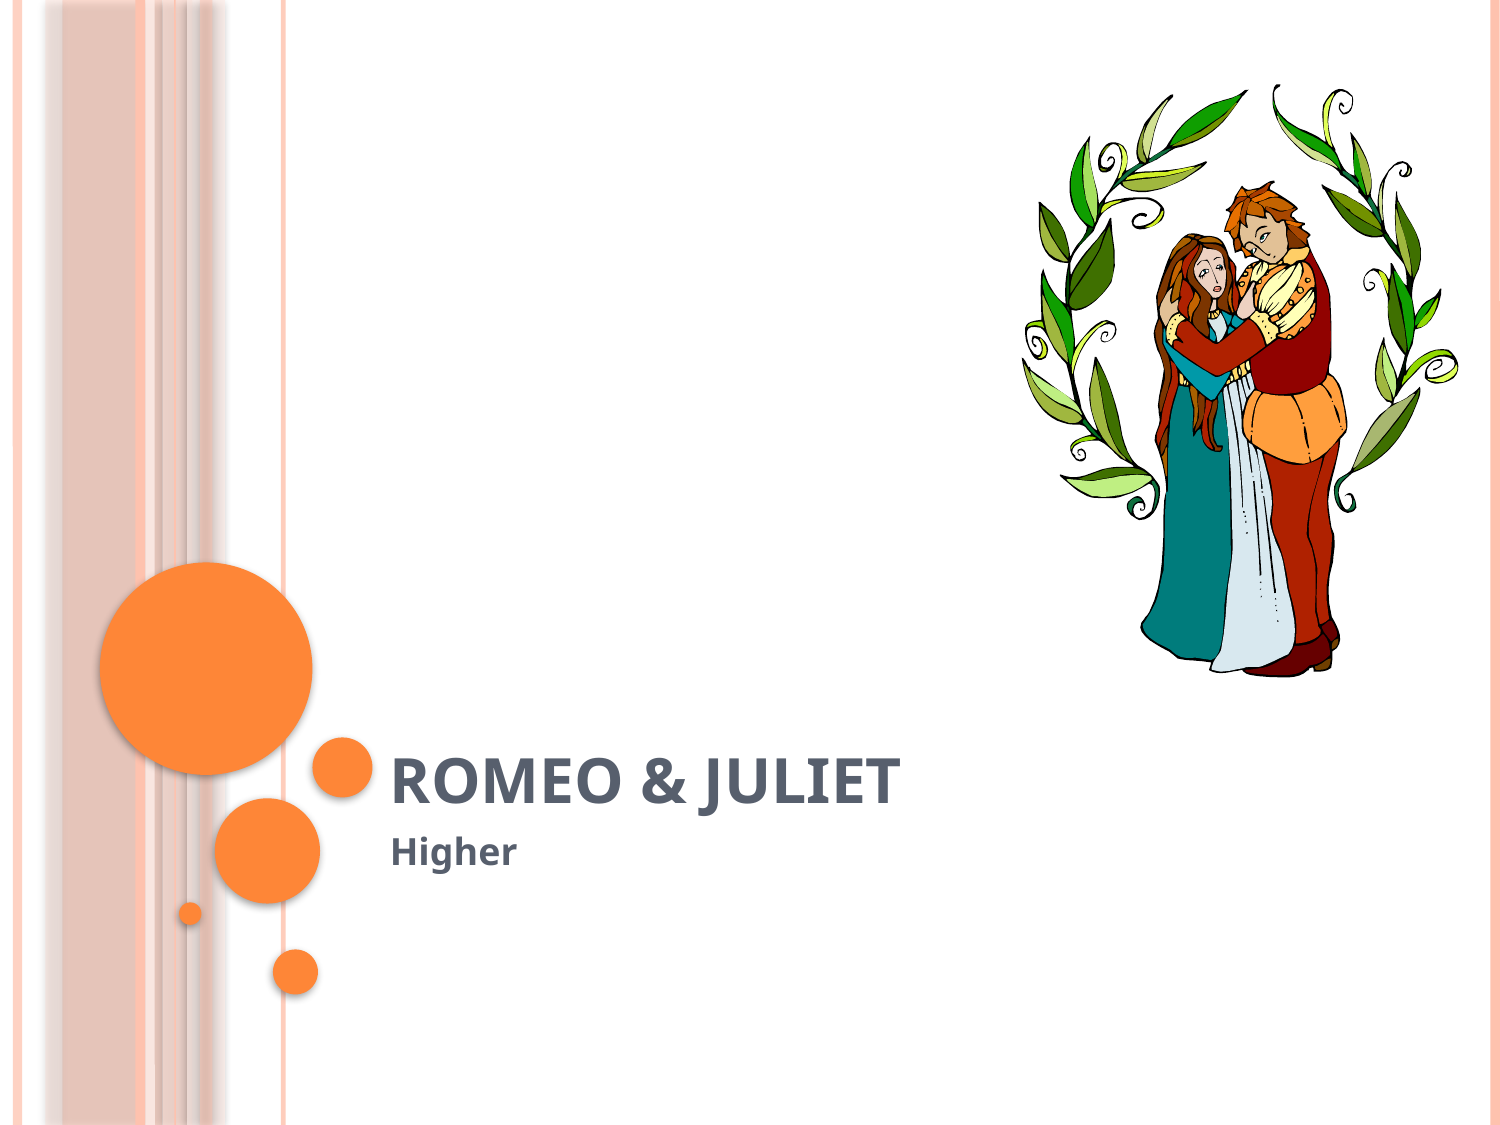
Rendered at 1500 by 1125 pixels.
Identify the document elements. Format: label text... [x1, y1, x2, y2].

title Romeo & Juliet [375, 512, 1388, 820]
picture [1021, 77, 1464, 681]
subtitle Higher [375, 820, 1388, 1046]
